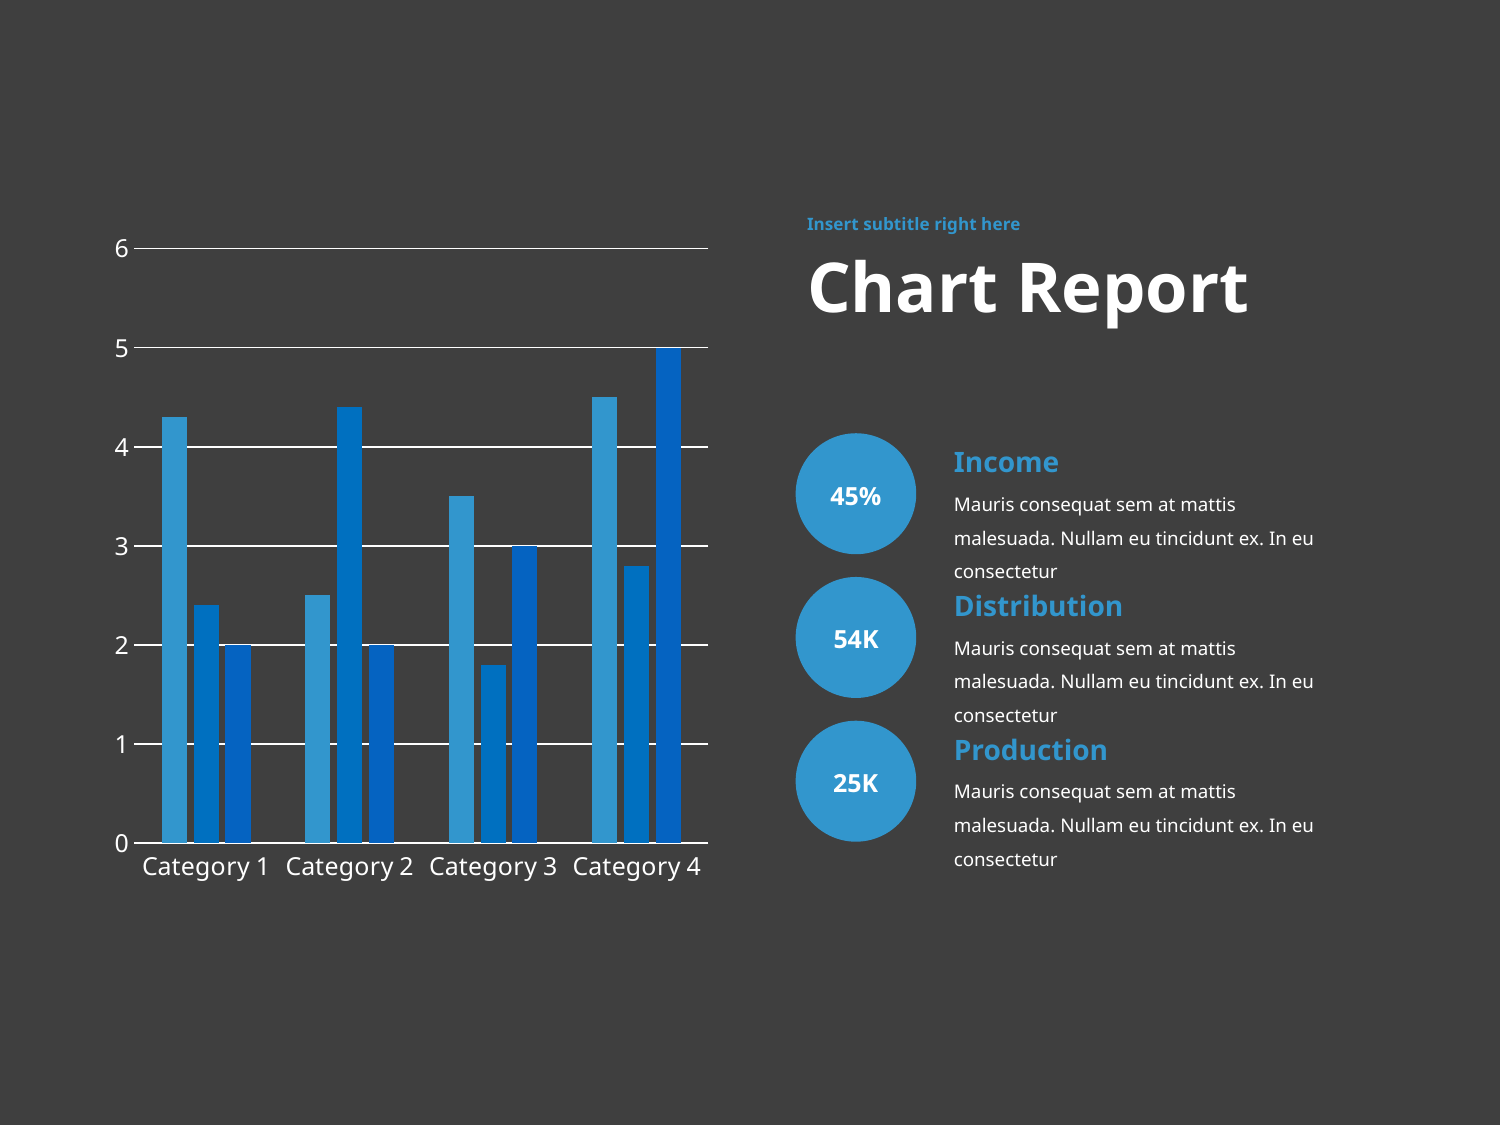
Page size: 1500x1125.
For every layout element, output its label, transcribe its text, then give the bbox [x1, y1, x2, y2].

text_box [794, 575, 918, 700]
title Chart Report [792, 248, 1500, 357]
text_box Mauris consequat sem at mattis malesuada. Nullam eu tincidunt ex. In eu consectetur [939, 761, 1345, 878]
text_box 25K [804, 760, 907, 806]
text_box 45% [805, 472, 907, 518]
text_box Distribution [939, 581, 1295, 630]
text_box Mauris consequat sem at mattis malesuada. Nullam eu tincidunt ex. In eu consectetur [939, 474, 1345, 591]
text_box Mauris consequat sem at mattis malesuada. Nullam eu tincidunt ex. In eu consectetur [939, 617, 1345, 734]
text_box Income [939, 437, 1295, 486]
chart [92, 231, 727, 894]
text_box Production [939, 724, 1295, 774]
text_box 54K [805, 616, 907, 662]
subtitle Insert subtitle right here [792, 201, 1500, 248]
text_box [794, 432, 918, 556]
text_box [794, 719, 918, 843]
